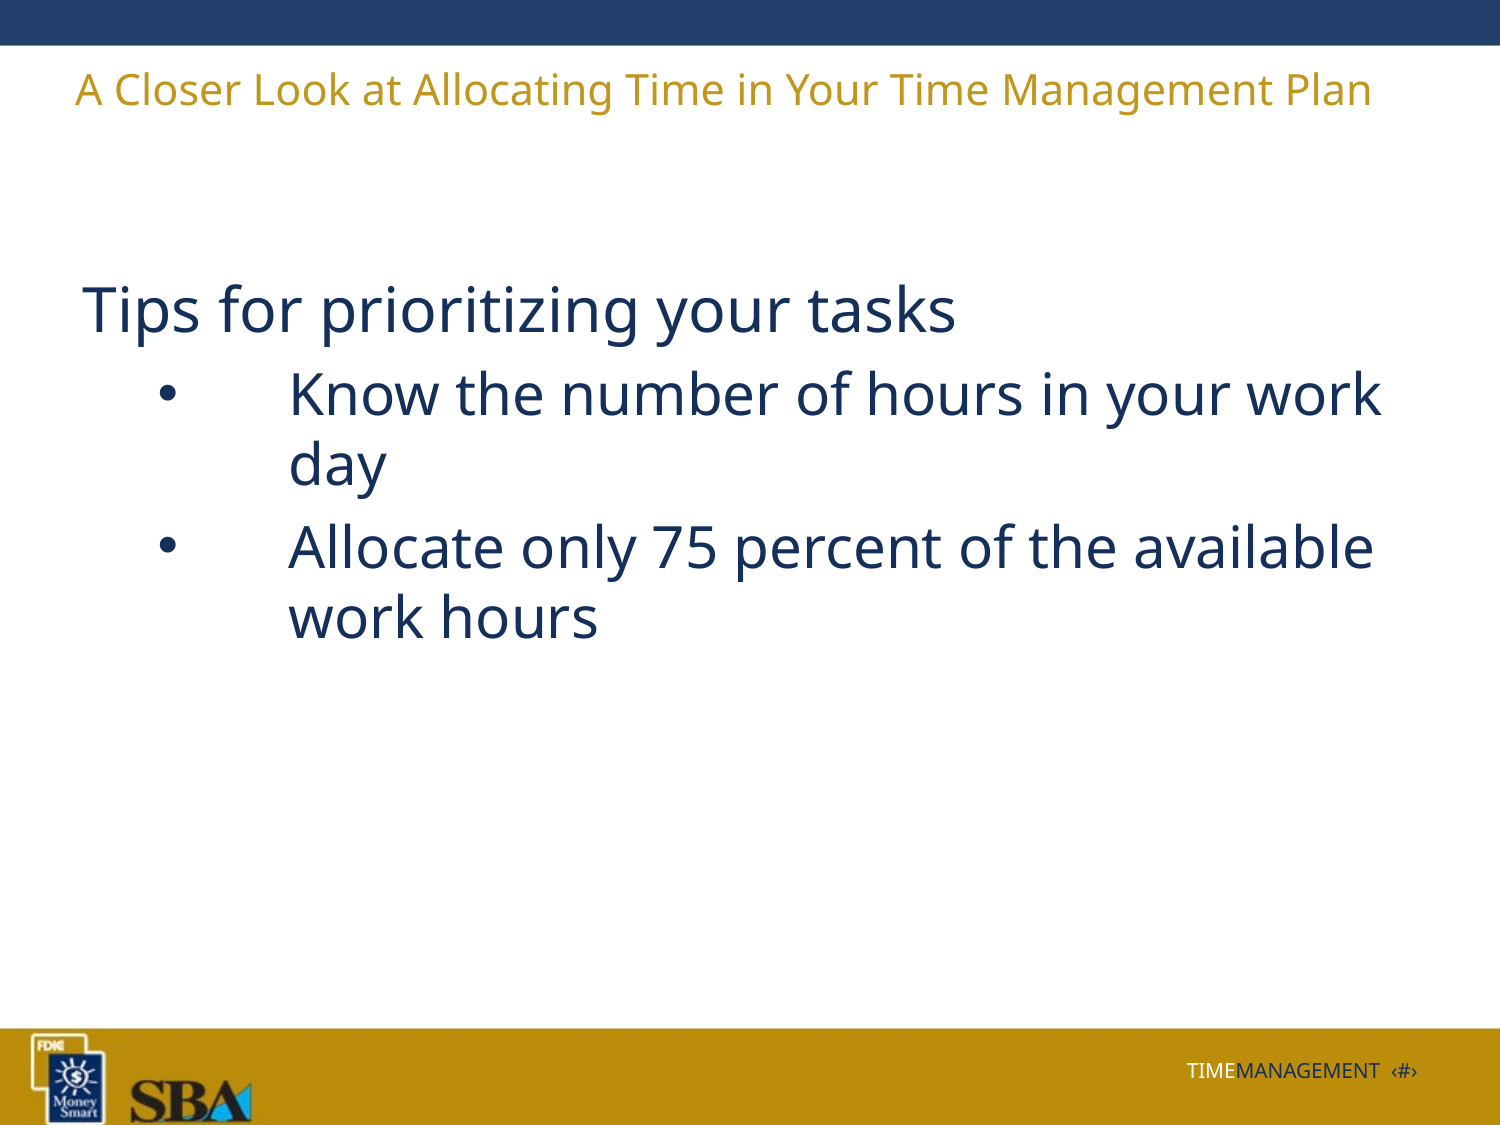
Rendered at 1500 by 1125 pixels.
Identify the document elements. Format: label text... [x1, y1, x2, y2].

text_box Tips for prioritizing your tasks Know the number of hours in your work day Allocate only 75 percent of the available work hours [74, 262, 1425, 658]
picture [0, 0, 1500, 1125]
title A Closer Look at Allocating Time in Your Time Management Plan [74, 61, 1426, 163]
